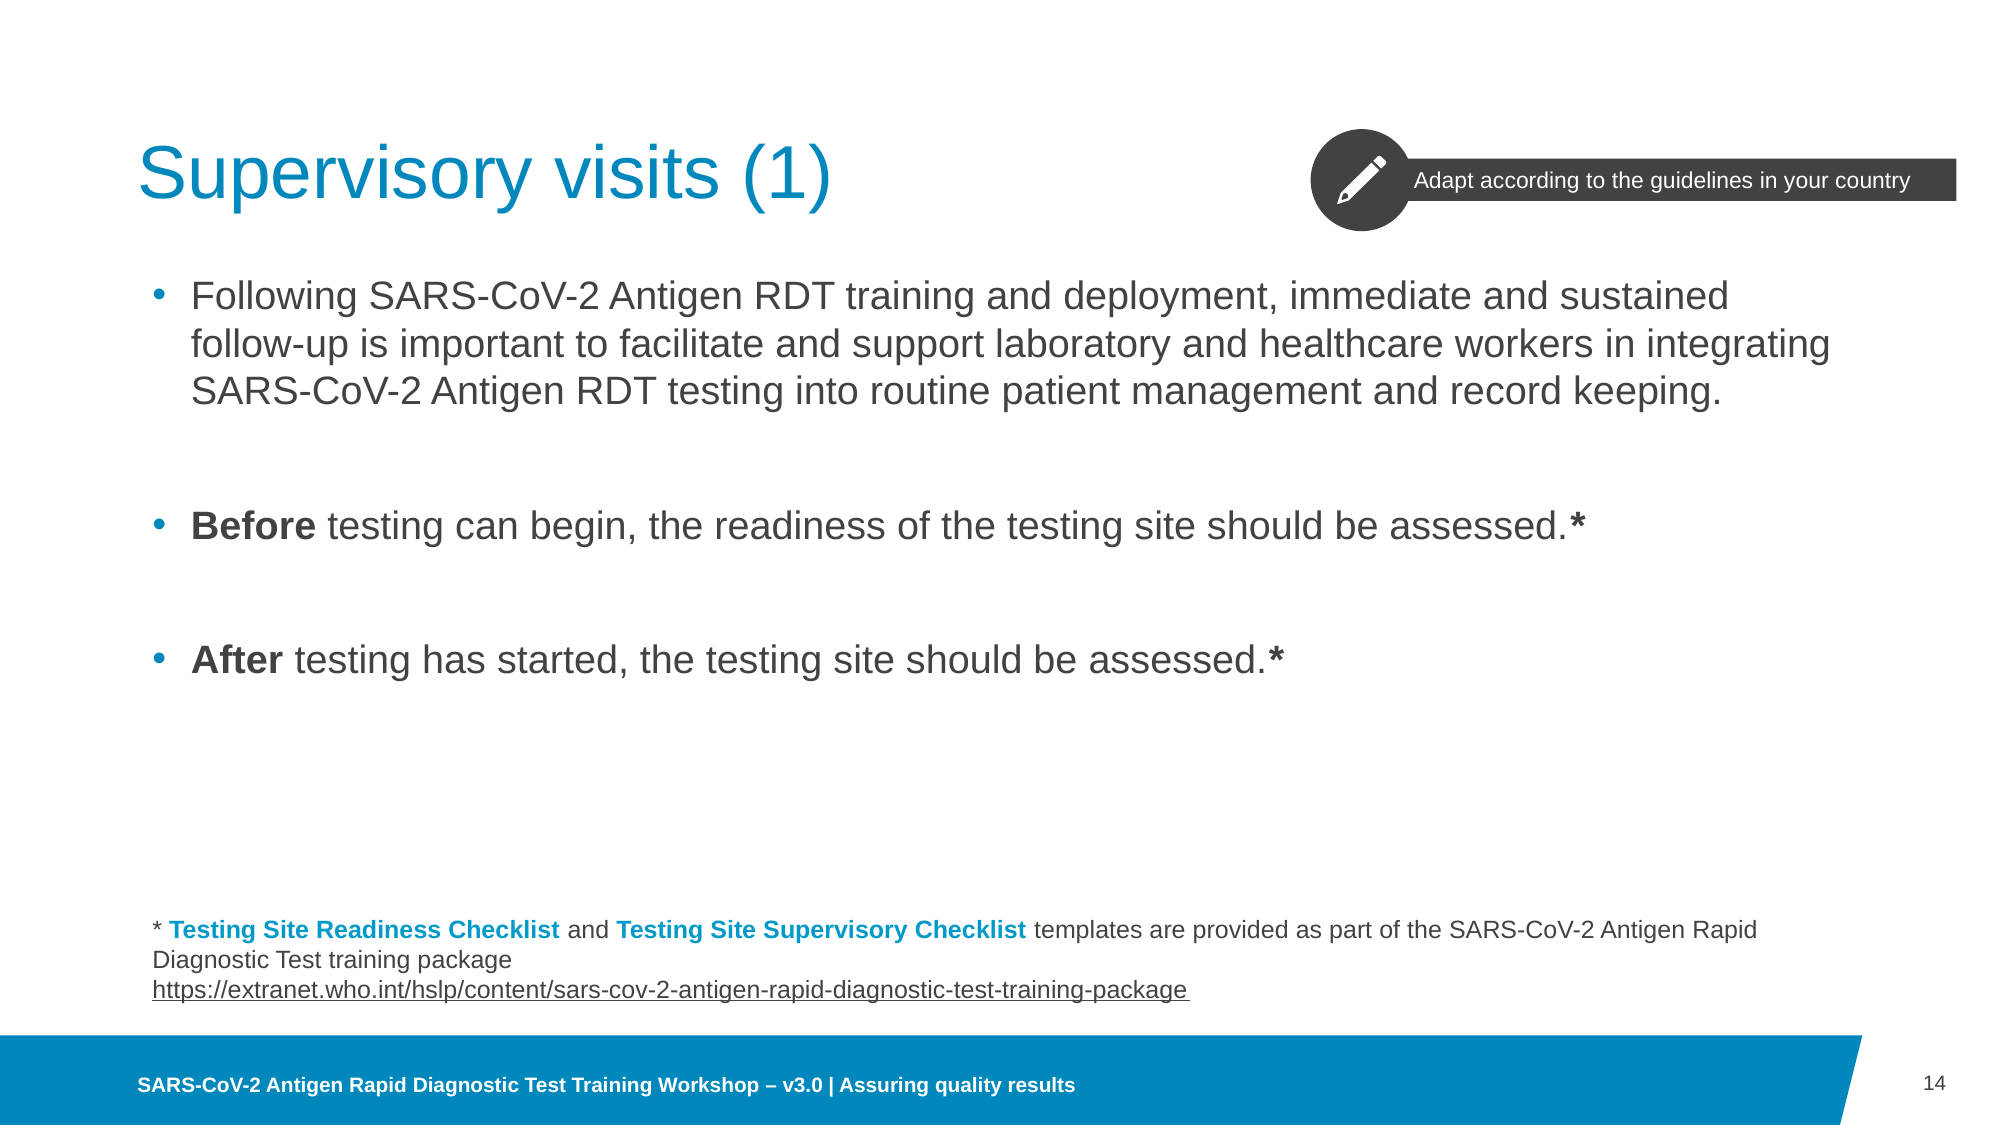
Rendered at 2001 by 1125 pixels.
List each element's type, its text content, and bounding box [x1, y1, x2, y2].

list Following SARS-CoV-2 Antigen RDT training and deployment, immediate and sustained follow-up is important to facilitate and support laboratory and healthcare workers in integrating SARS-CoV-2 Antigen RDT testing into routine patient management and record keeping. Before testing can begin, the readiness of the testing site should be assessed.* After testing has started, the testing site should be assessed.* [137, 262, 1863, 702]
title Supervisory visits (1) [137, 59, 1863, 215]
text_box * Testing Site Readiness Checklist and Testing Site Supervisory Checklist templates are provided as part of the SARS-CoV-2 Antigen Rapid Diagnostic Test training package https://extranet.who.int/hslp/content/sars-cov-2-antigen-rapid-diagnostic-test-training-package [137, 906, 1863, 1012]
slide_number 14 [1862, 1035, 1947, 1125]
footer SARS-CoV-2 Antigen Rapid Diagnostic Test Training Workshop – v3.0 | Assuring quality results [137, 1042, 1338, 1125]
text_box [1312, 130, 1957, 230]
